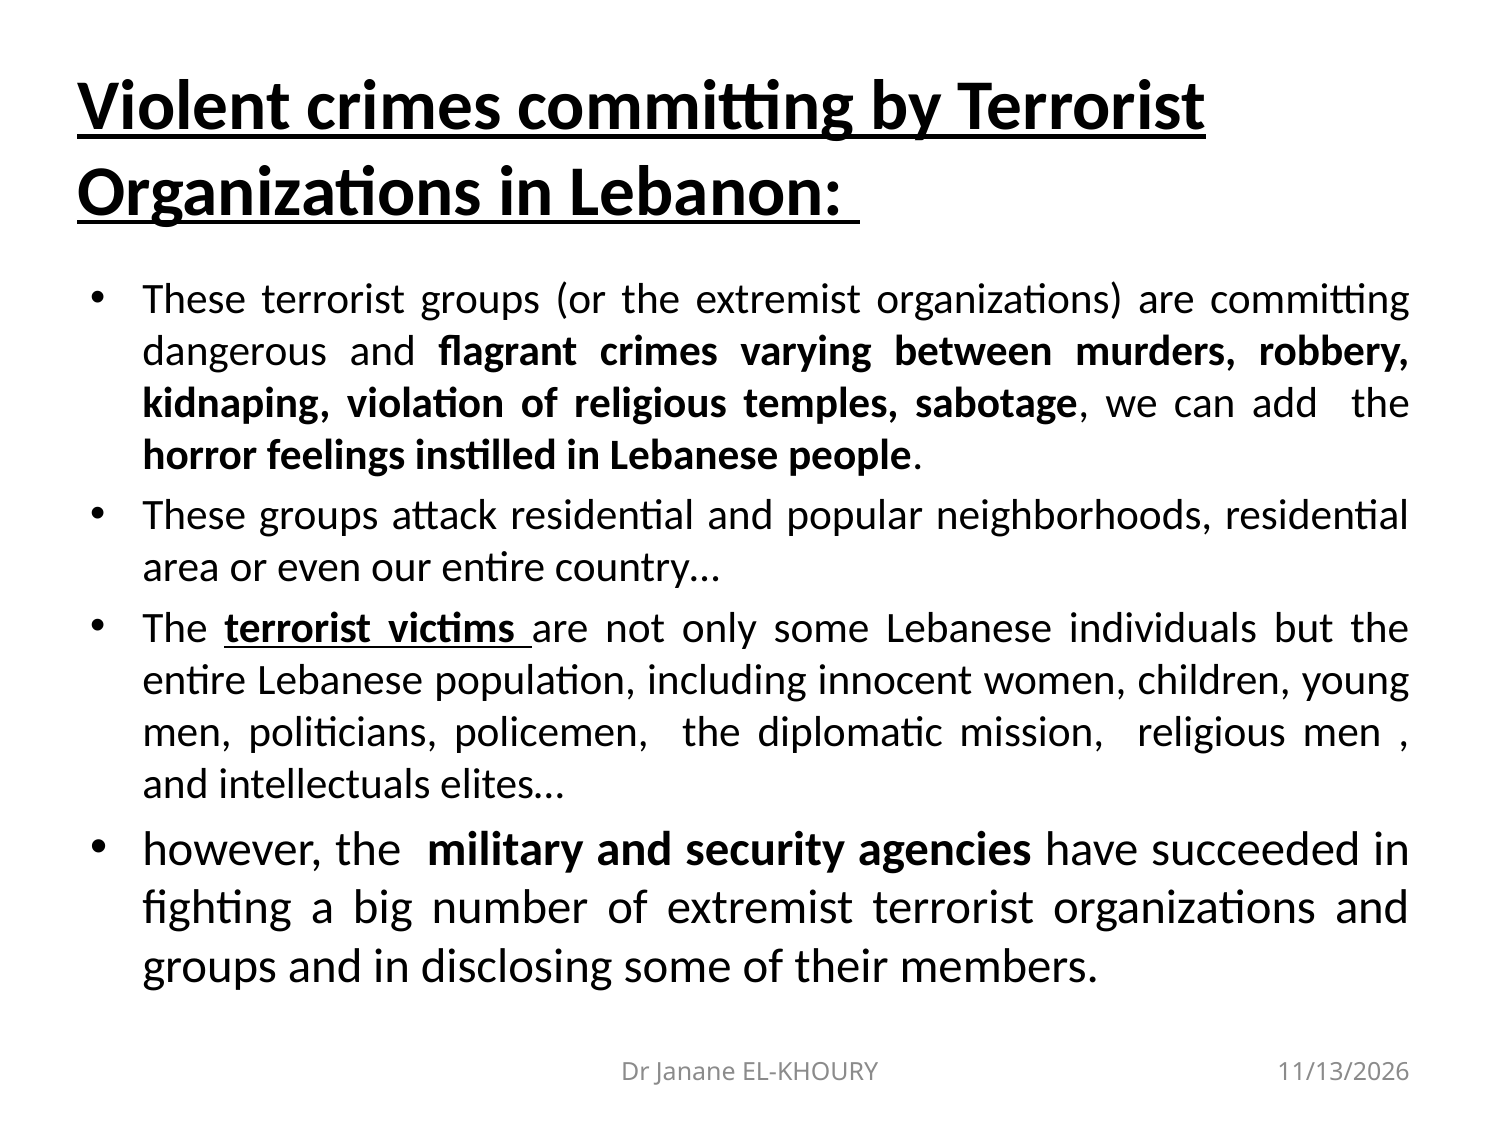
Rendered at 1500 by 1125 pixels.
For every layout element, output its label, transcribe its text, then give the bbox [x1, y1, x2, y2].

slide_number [1074, 1042, 1425, 1103]
list These terrorist groups (or the extremist organizations) are committing dangerous and flagrant crimes varying between murders, robbery, kidnaping, violation of religious temples, sabotage, we can add the horror feelings instilled in Lebanese people. These groups attack residential and popular neighborhoods, residential area or even our entire country… The terrorist victims are not only some Lebanese individuals but the entire Lebanese population, including innocent women, children, young men, politicians, policemen, the diplomatic mission, religious men , and intellectuals elites… however, the military and security agencies have succeeded in fighting a big number of extremist terrorist organizations and groups and in disclosing some of their members. [75, 262, 1425, 1005]
title Violent crimes committing by Terrorist Organizations in Lebanon: [62, 50, 1413, 238]
footer Dr Janane EL-KHOURY [512, 1042, 988, 1103]
